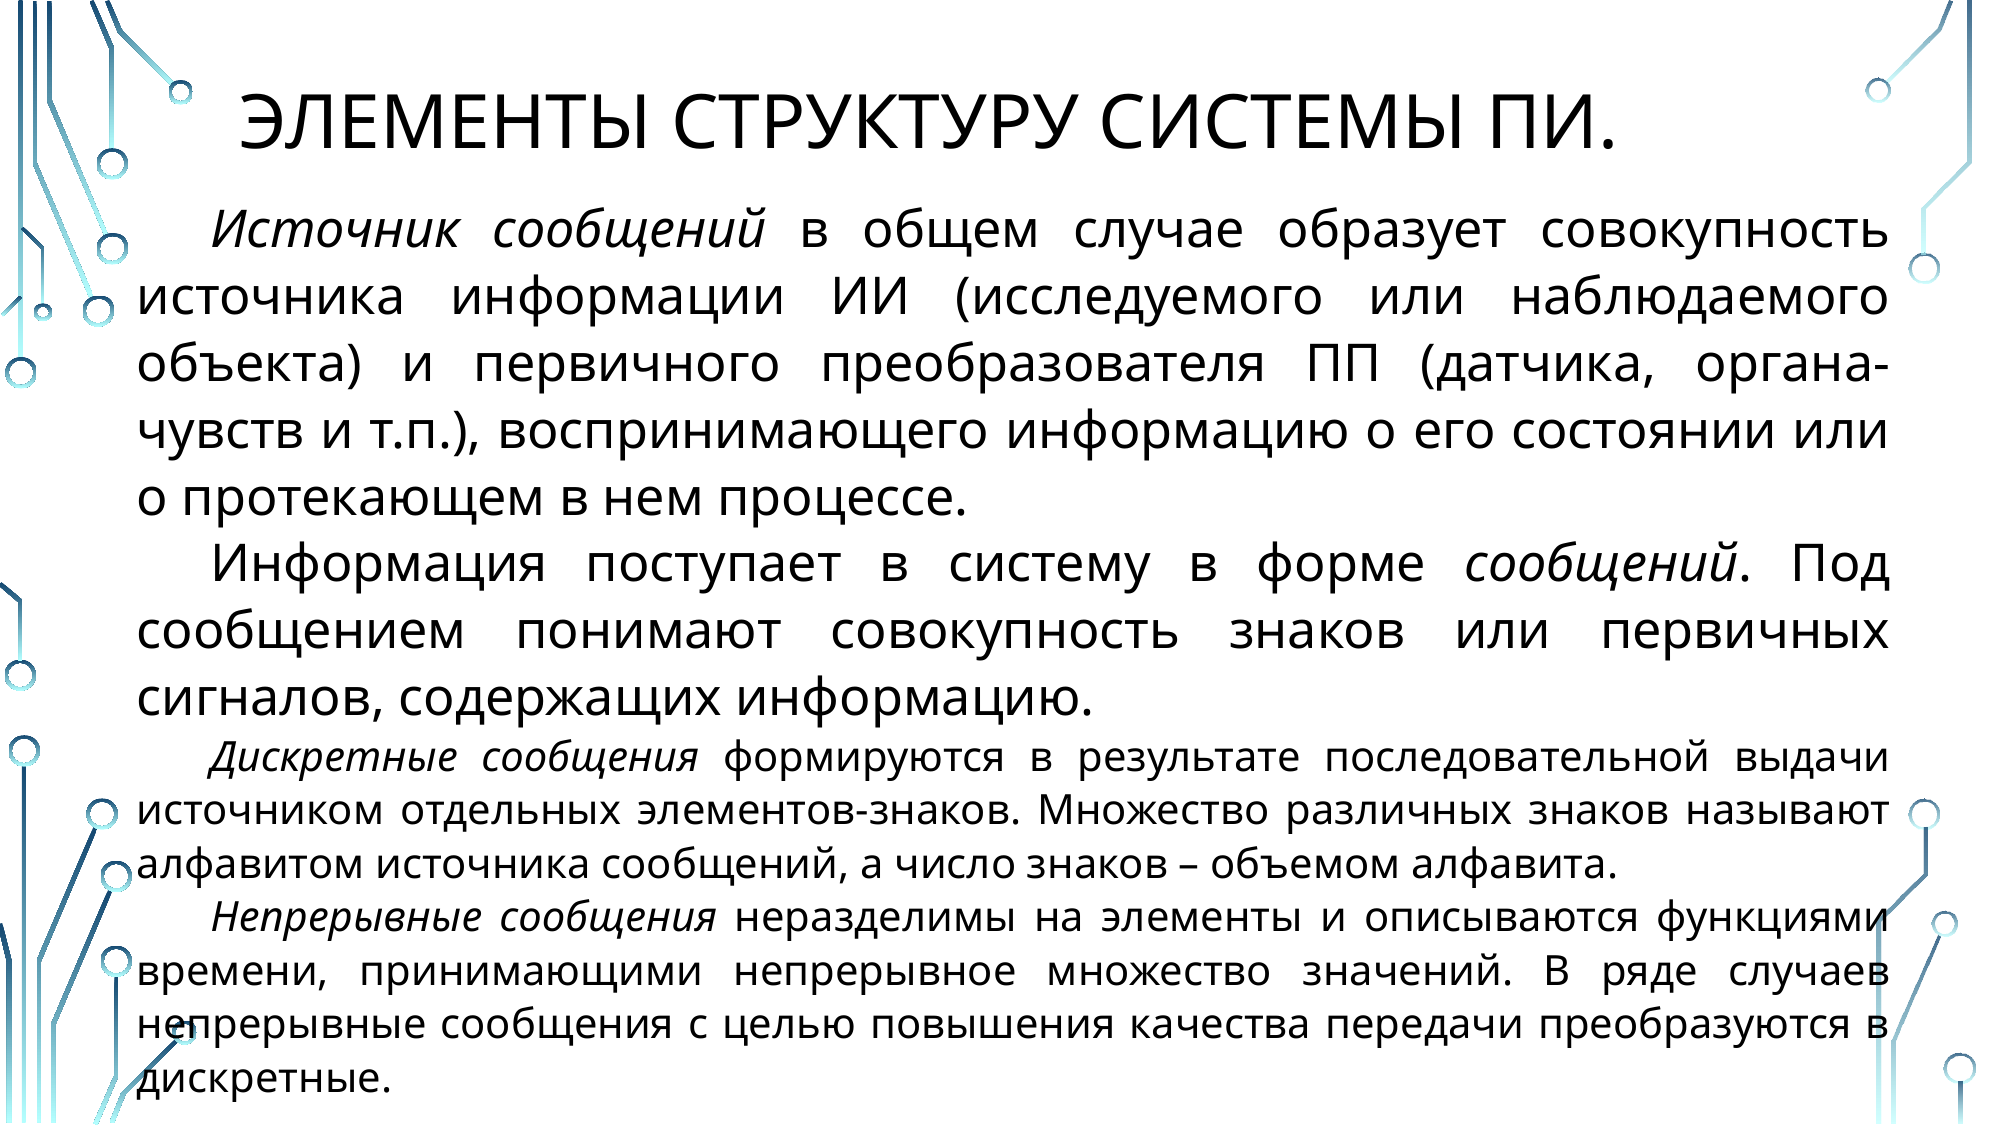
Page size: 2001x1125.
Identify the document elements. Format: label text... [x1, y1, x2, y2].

title ЭЛЕМЕНТЫ СТРУКТУРУ СИСТЕМЫ пи. [224, 3, 1850, 183]
text_box Источник сообщений в общем случае образует совокупность источника информации ИИ (исследуемого или наблюдаемого объекта) и первичного преобразователя ПП (датчика, органа-чувств и т.п.), воспринимающего информацию о его состоянии или о протекающем в нем процессе. Информация поступает в систему в форме сообщений. Под сообщением понимают совокупность знаков или первичных сигналов, содержащих информацию. Дискретные сообщения формируются в результате последовательной выдачи источником отдельных элементов-знаков. Множество различных знаков называют алфавитом источника сообщений, а число знаков – объемом алфавита. Непрерывные сообщения неразделимы на элементы и описываются функциями времени, принимающими непрерывное множество значений. В ряде случаев непрерывные сообщения с целью повышения качества передачи преобразуются в дискретные. [121, 183, 1906, 1108]
